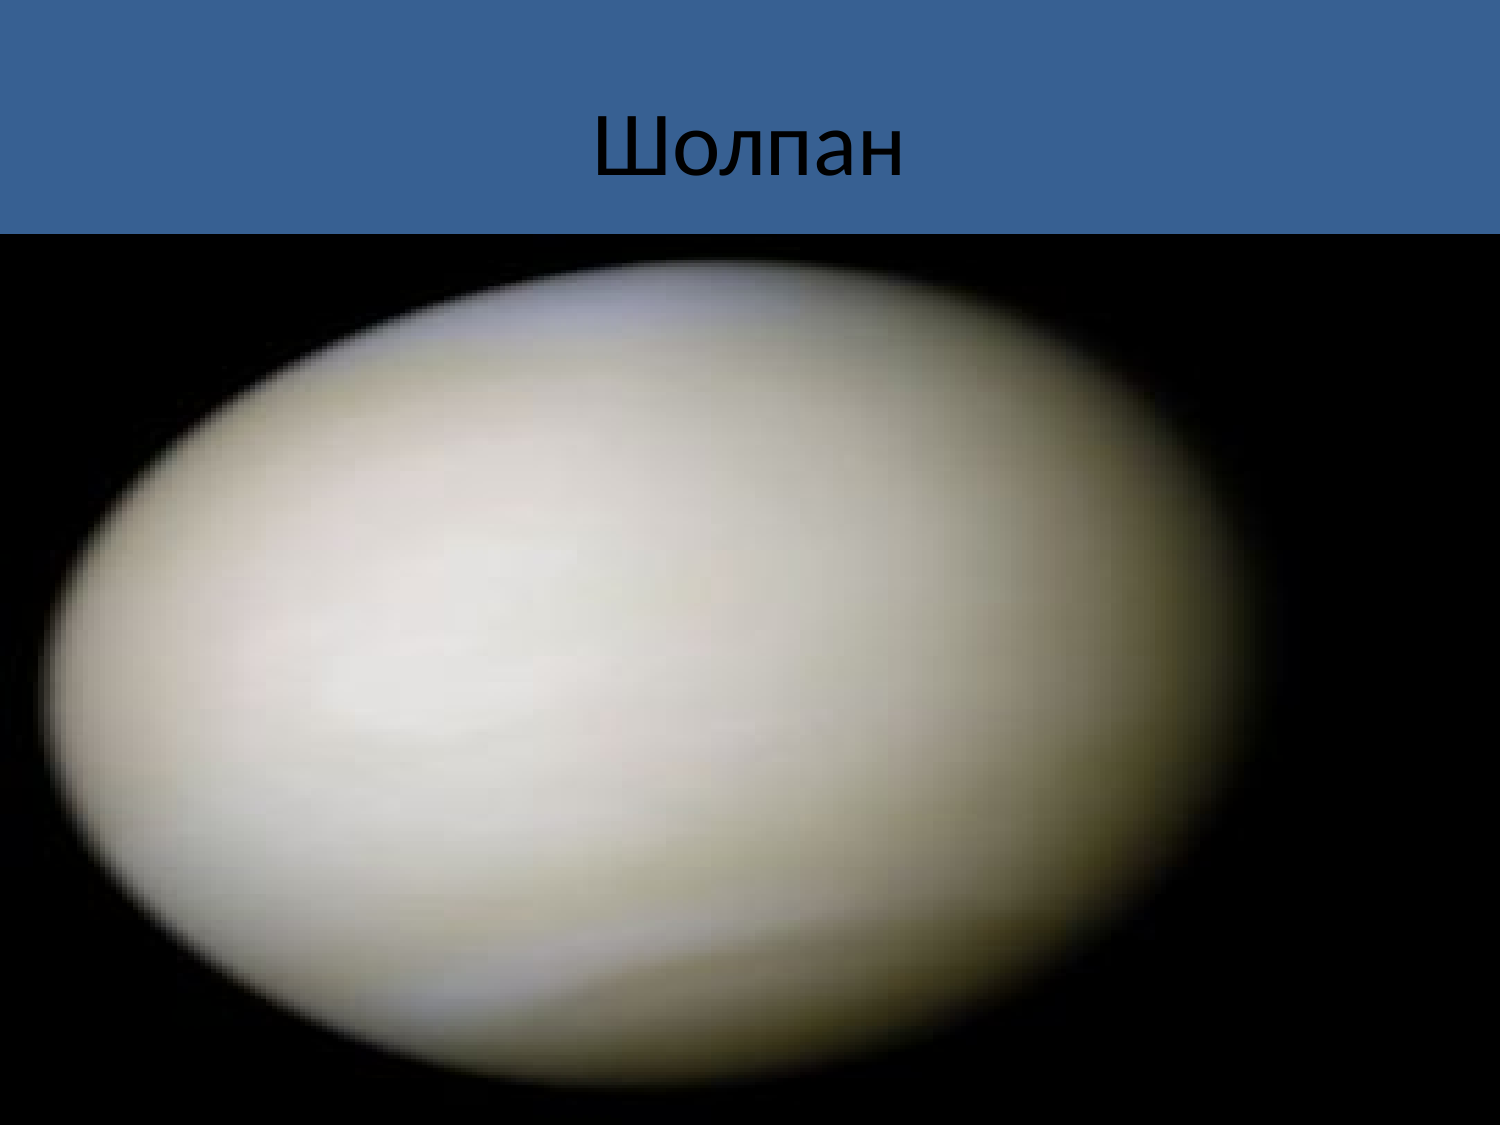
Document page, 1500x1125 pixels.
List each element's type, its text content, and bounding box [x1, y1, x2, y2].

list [0, 234, 1500, 1125]
title Шолпан [74, 44, 1426, 233]
